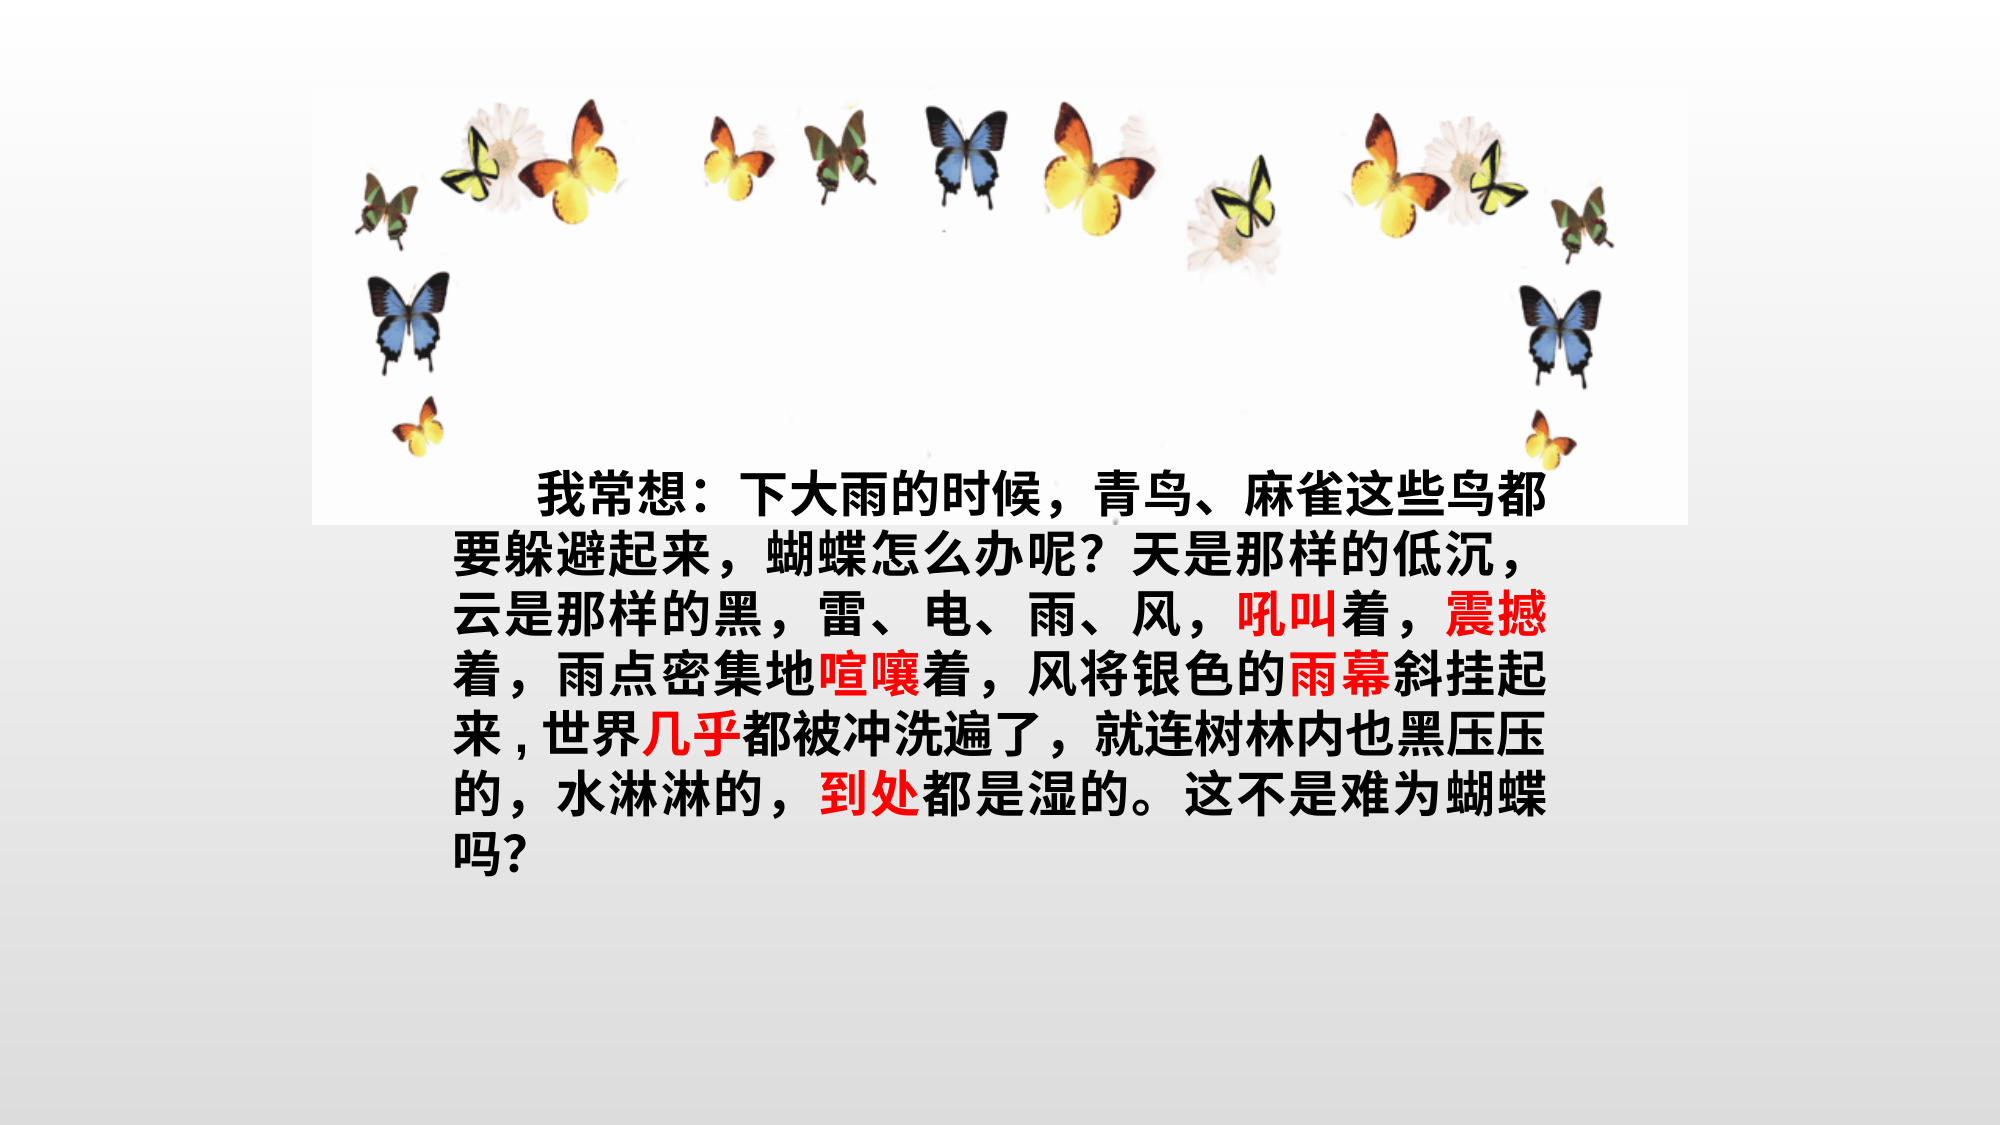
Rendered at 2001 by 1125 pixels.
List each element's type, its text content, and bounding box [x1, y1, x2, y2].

text_box 我常想：下大雨的时候，青鸟、麻雀这些鸟都要躲避起来，蝴蝶怎么办呢？天是那样的低沉，云是那样的黑，雷、电、雨、风，吼叫着，震撼着，雨点密集地喧嚷着，风将银色的雨幕斜挂起来,世界几乎都被冲洗遍了，就连树林内也黑压压的，水淋淋的，到处都是湿的。这不是难为蝴蝶吗？ [437, 525, 1563, 891]
picture [312, 87, 1688, 525]
